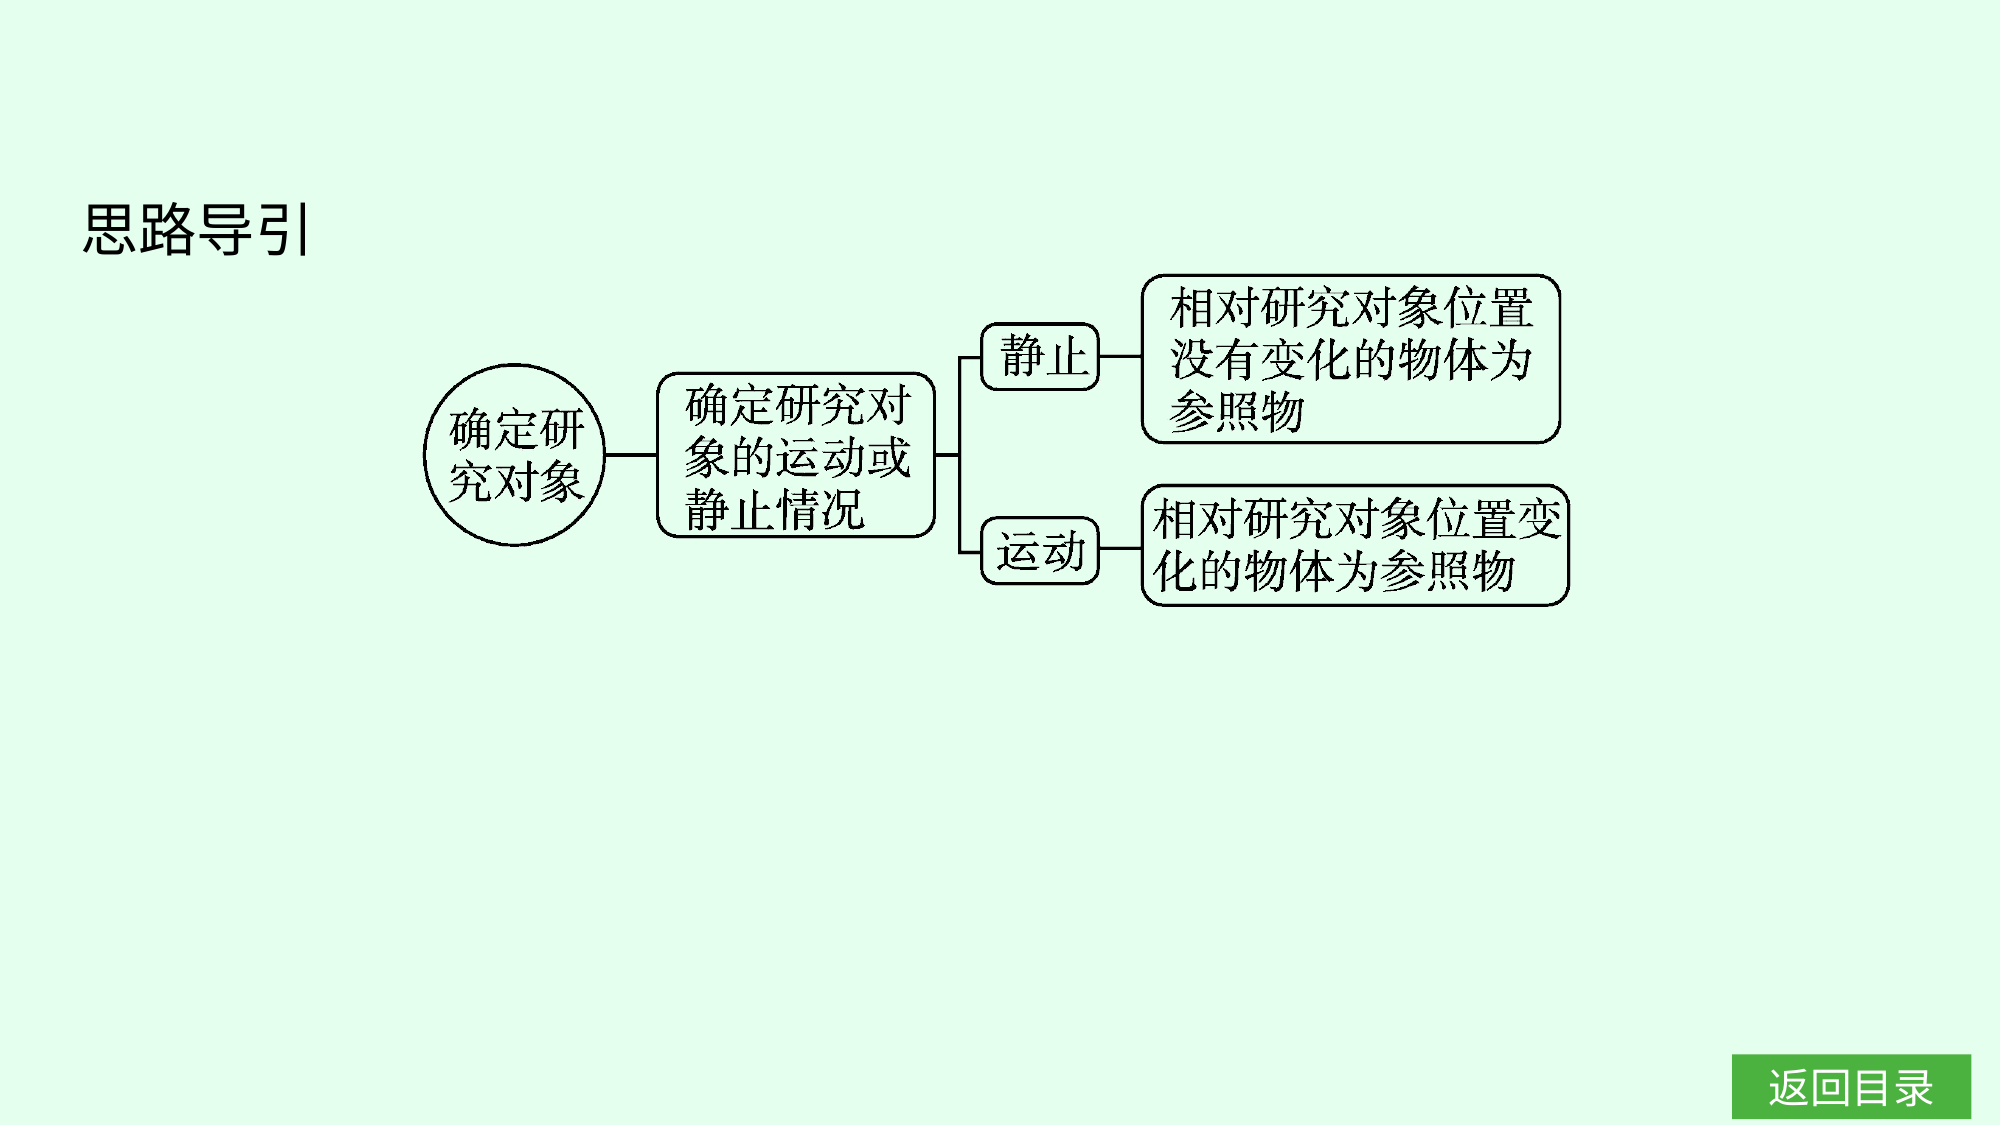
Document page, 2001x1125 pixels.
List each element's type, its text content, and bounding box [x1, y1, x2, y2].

text_box 思路导引 [65, 164, 342, 271]
picture [421, 271, 1572, 607]
